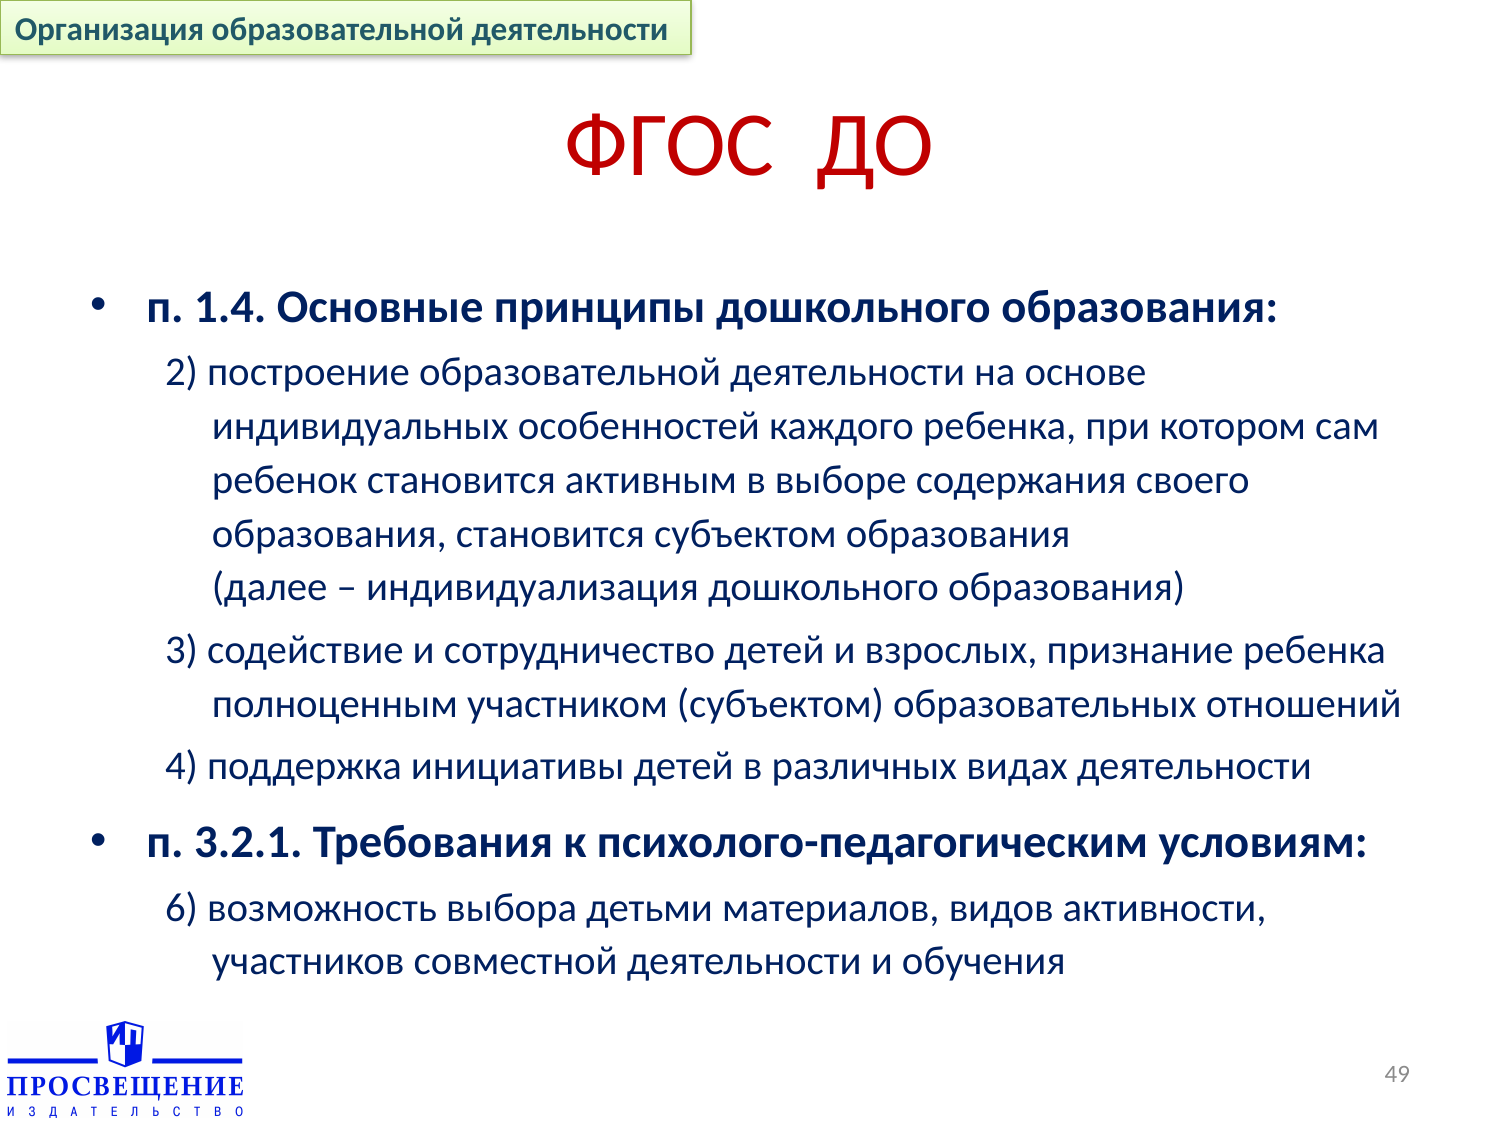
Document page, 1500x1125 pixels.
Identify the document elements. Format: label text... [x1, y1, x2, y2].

list п. 1.4. Основные принципы дошкольного образования: 2) построение образовательной деятельности на основе индивидуальных особенностей каждого ребенка, при котором сам ребенок становится активным в выборе содержания своего образования, становится субъектом образования (далее – индивидуализация дошкольного образования) 3) содействие и сотрудничество детей и взрослых, признание ребенка полноценным участником (субъектом) образовательных отношений 4) поддержка инициативы детей в различных видах деятельности п. 3.2.1. Требования к психолого-педагогическим условиям: 6) возможность выбора детьми материалов, видов активности, участников совместной деятельности и обучения [74, 262, 1426, 1006]
slide_number 49 [1074, 1042, 1425, 1103]
text_box Организация образовательной деятельности [0, 0, 692, 55]
picture [7, 1021, 243, 1118]
title ФГОС ДО [74, 44, 1426, 233]
